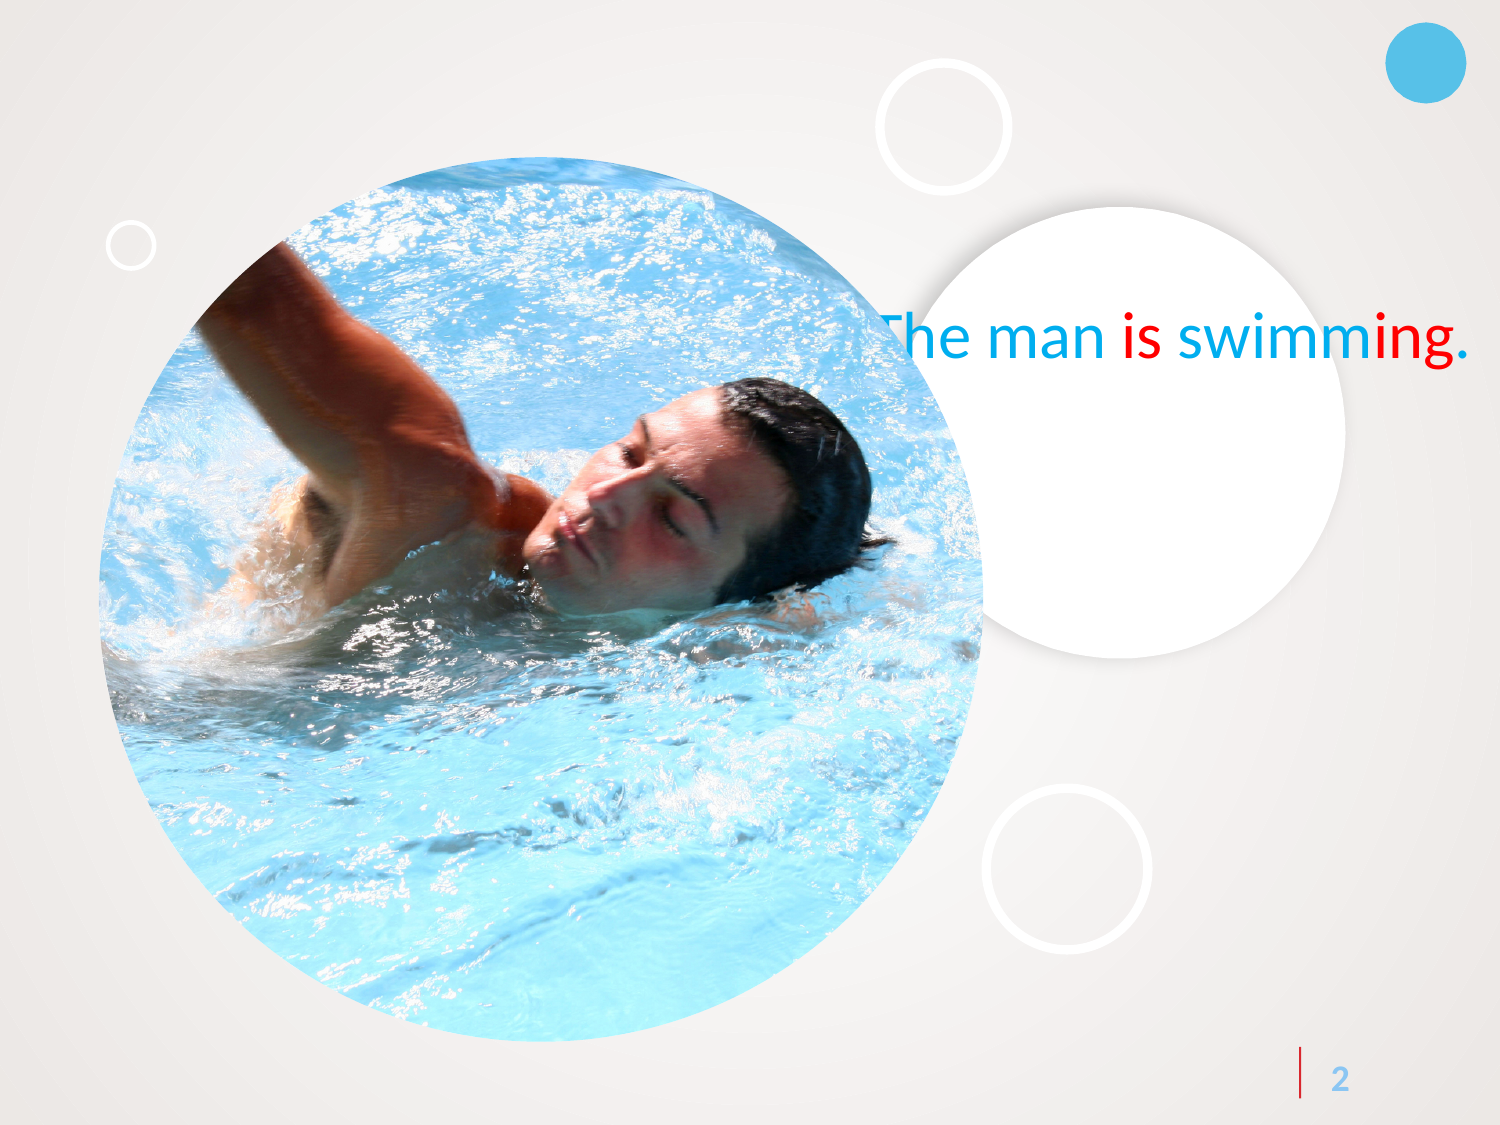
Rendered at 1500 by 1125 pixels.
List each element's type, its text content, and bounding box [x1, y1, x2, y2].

list The man is swimming. [989, 284, 1500, 587]
slide_number 2 [1298, 1046, 1382, 1107]
text_box [989, 587, 1285, 659]
picture [98, 156, 984, 1042]
text_box [989, 207, 1290, 284]
